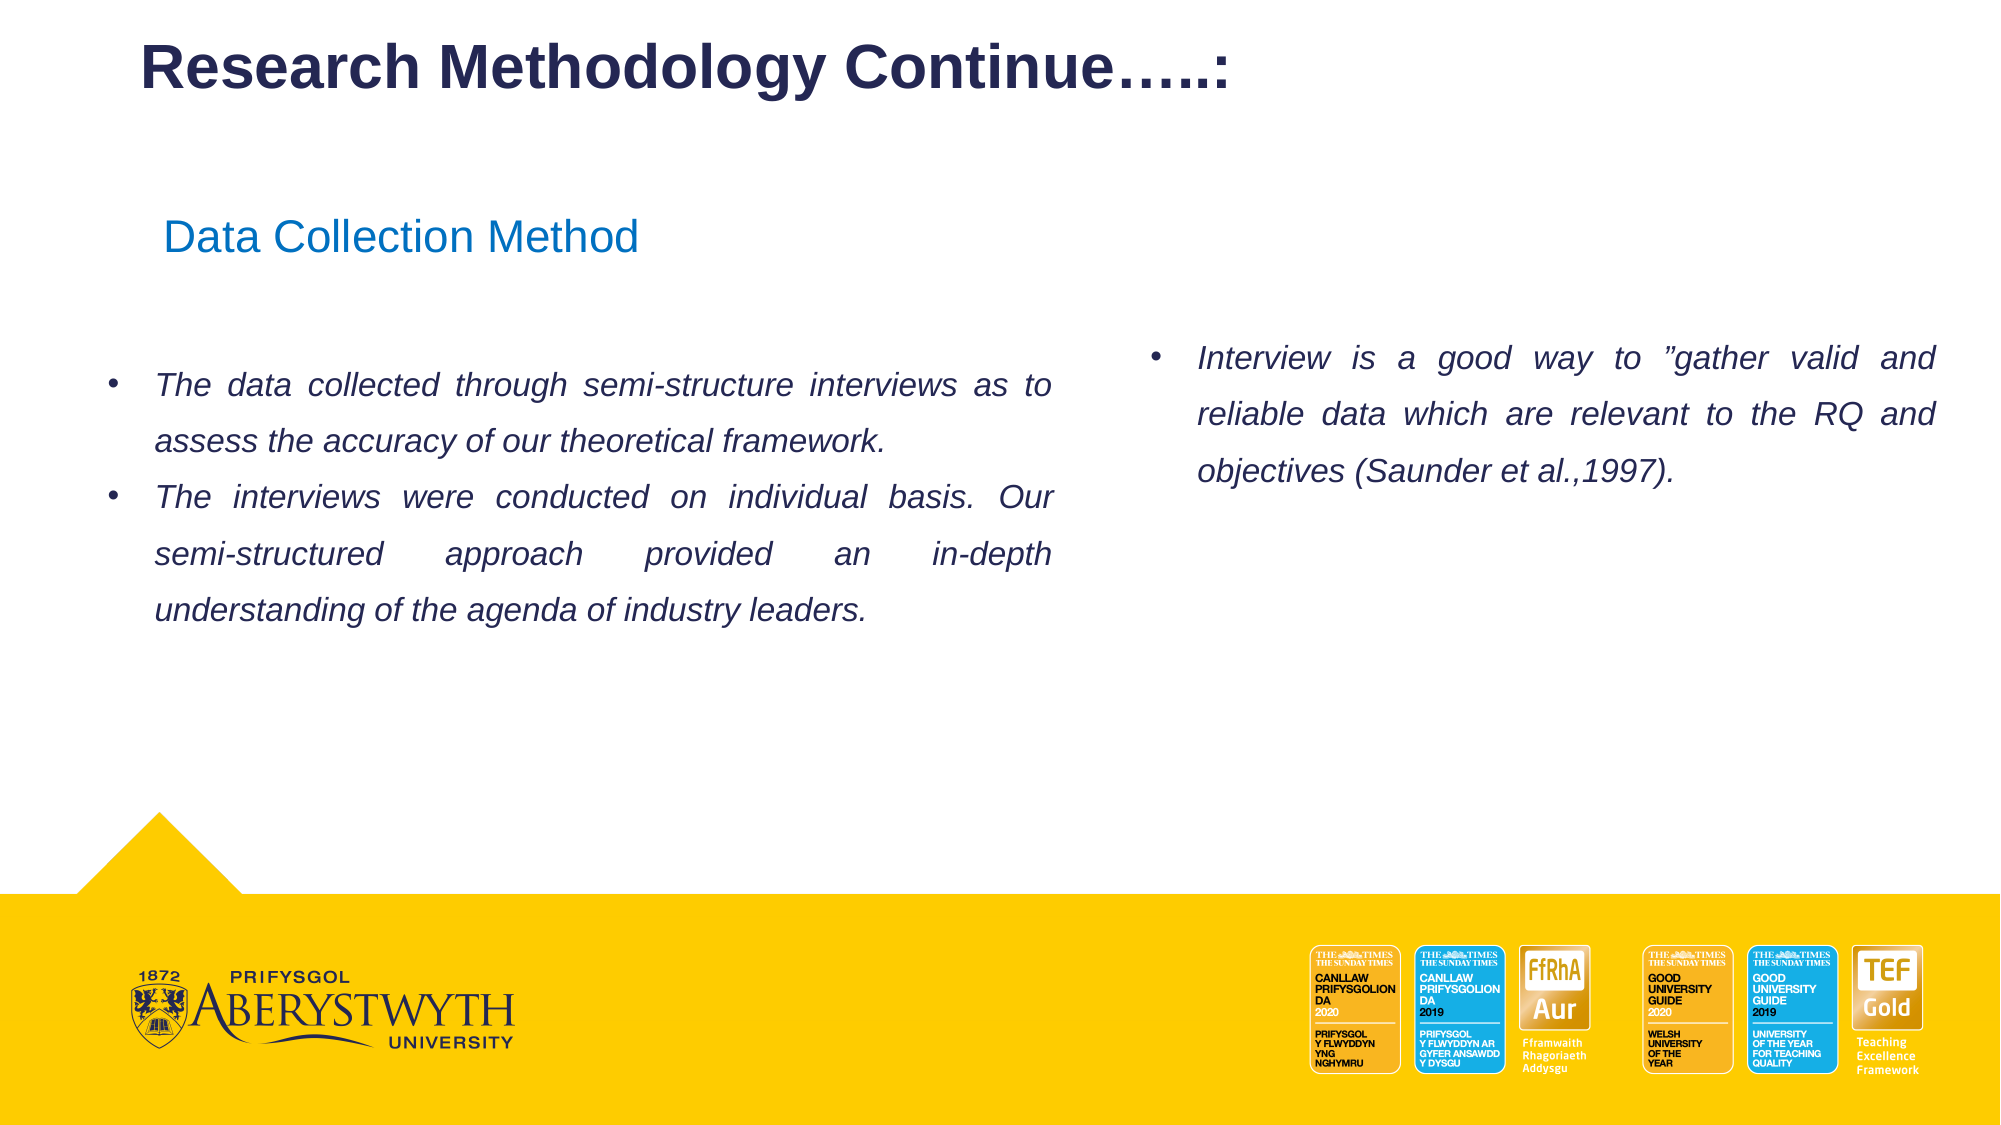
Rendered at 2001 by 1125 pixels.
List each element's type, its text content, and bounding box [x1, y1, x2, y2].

text_box Interview is a good way to ”gather valid and reliable data which are relevant to the RQ and objectives (Saunder et al.,1997). [1135, 312, 1952, 609]
text_box Data Collection Method [149, 199, 656, 270]
text_box Research Methodology Continue…..: [125, 28, 1505, 110]
text_box The data collected through semi-structure interviews as to assess the accuracy of our theoretical framework. The interviews were conducted on individual basis. Our semi-structured approach provided an in-depth understanding of the agenda of industry leaders. [93, 339, 1069, 748]
picture [0, 812, 2000, 1125]
